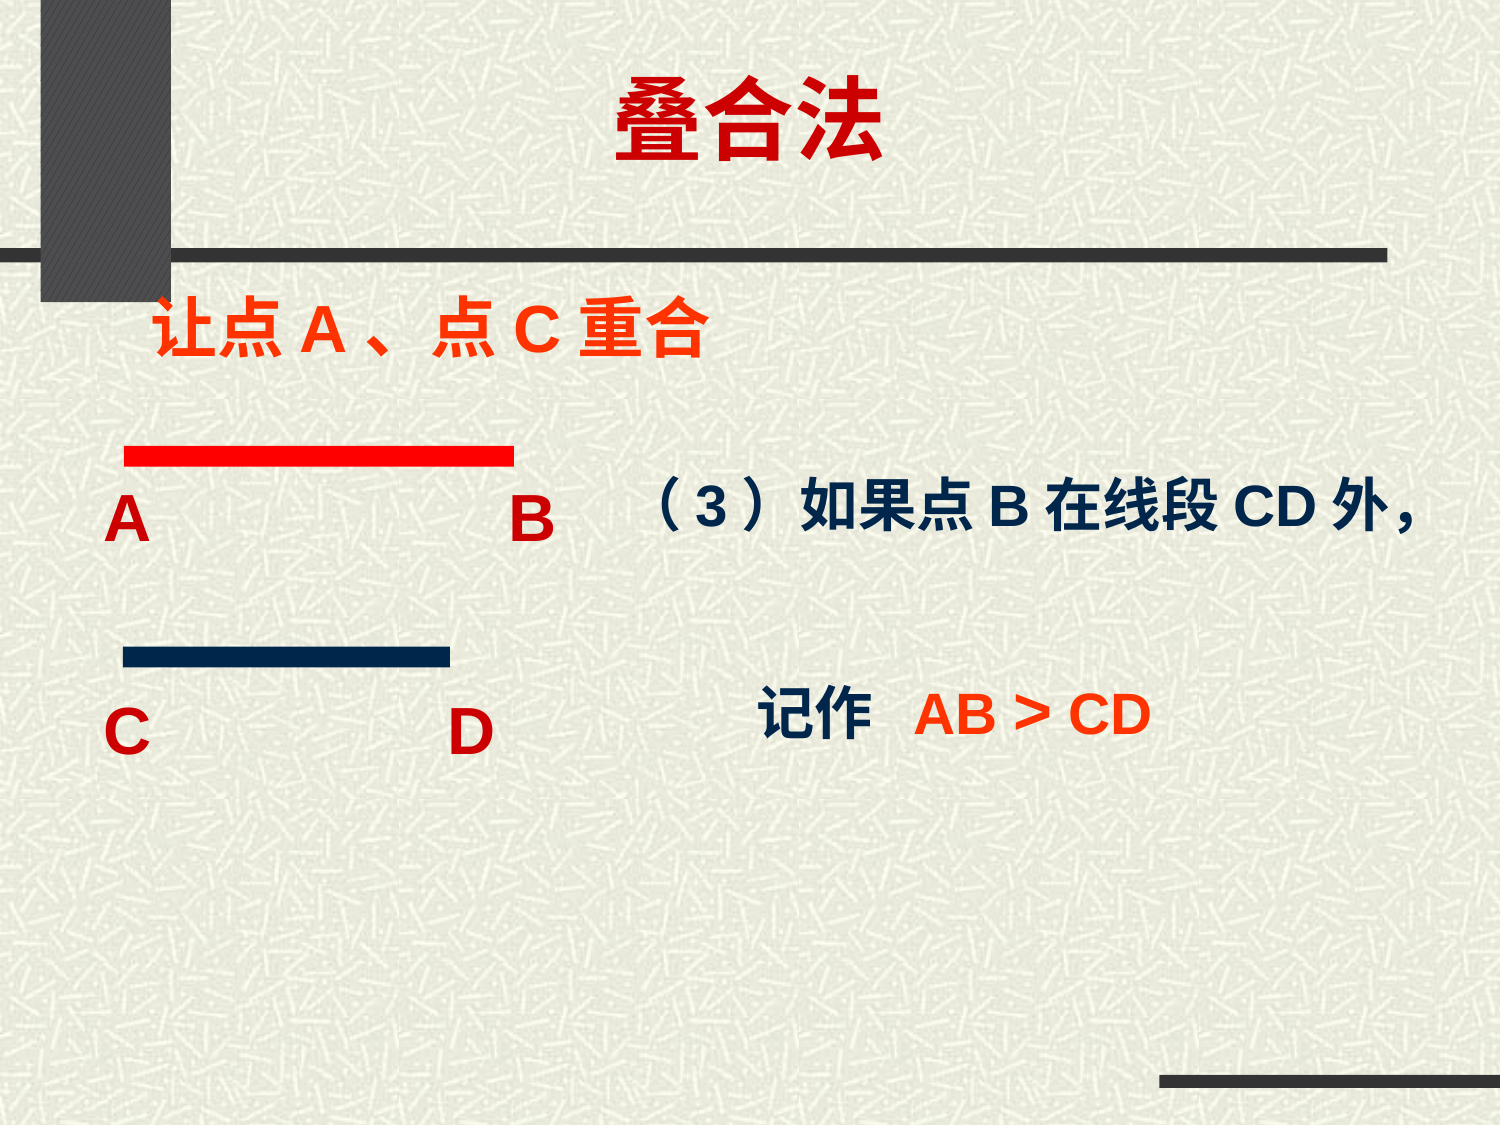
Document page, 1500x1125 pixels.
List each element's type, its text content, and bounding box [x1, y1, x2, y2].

text_box 叠合法 [596, 54, 902, 180]
picture [0, 0, 1500, 1125]
text_box （3）如果点B在线段CD外， 记作 AB > CD [608, 432, 1471, 756]
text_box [88, 455, 573, 563]
text_box 让点A、点C重合 [135, 278, 809, 374]
picture [0, 0, 40, 248]
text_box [88, 656, 512, 777]
